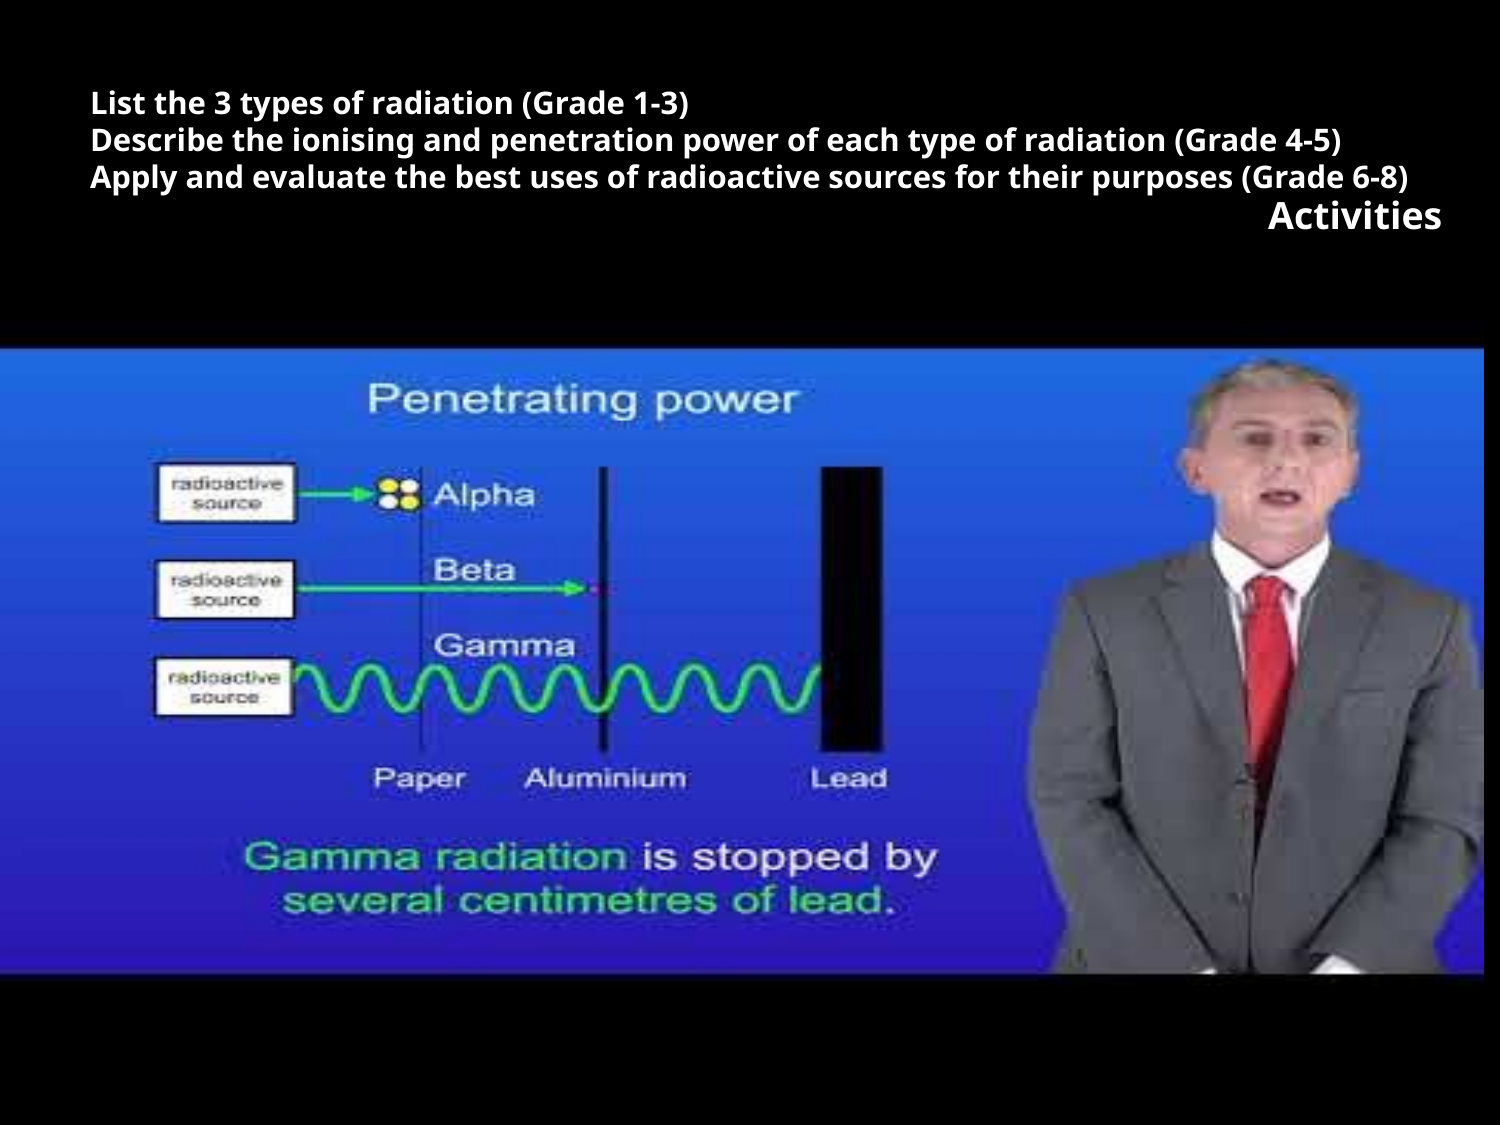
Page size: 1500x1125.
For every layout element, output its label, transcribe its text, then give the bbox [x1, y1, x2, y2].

text_box Activities [1253, 184, 1458, 243]
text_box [0, 244, 1485, 1081]
title List the 3 types of radiation (Grade 1-3) Describe the ionising and penetration power of each type of radiation (Grade 4-5) Apply and evaluate the best uses of radioactive sources for their purposes (Grade 6-8) [75, 45, 1425, 233]
